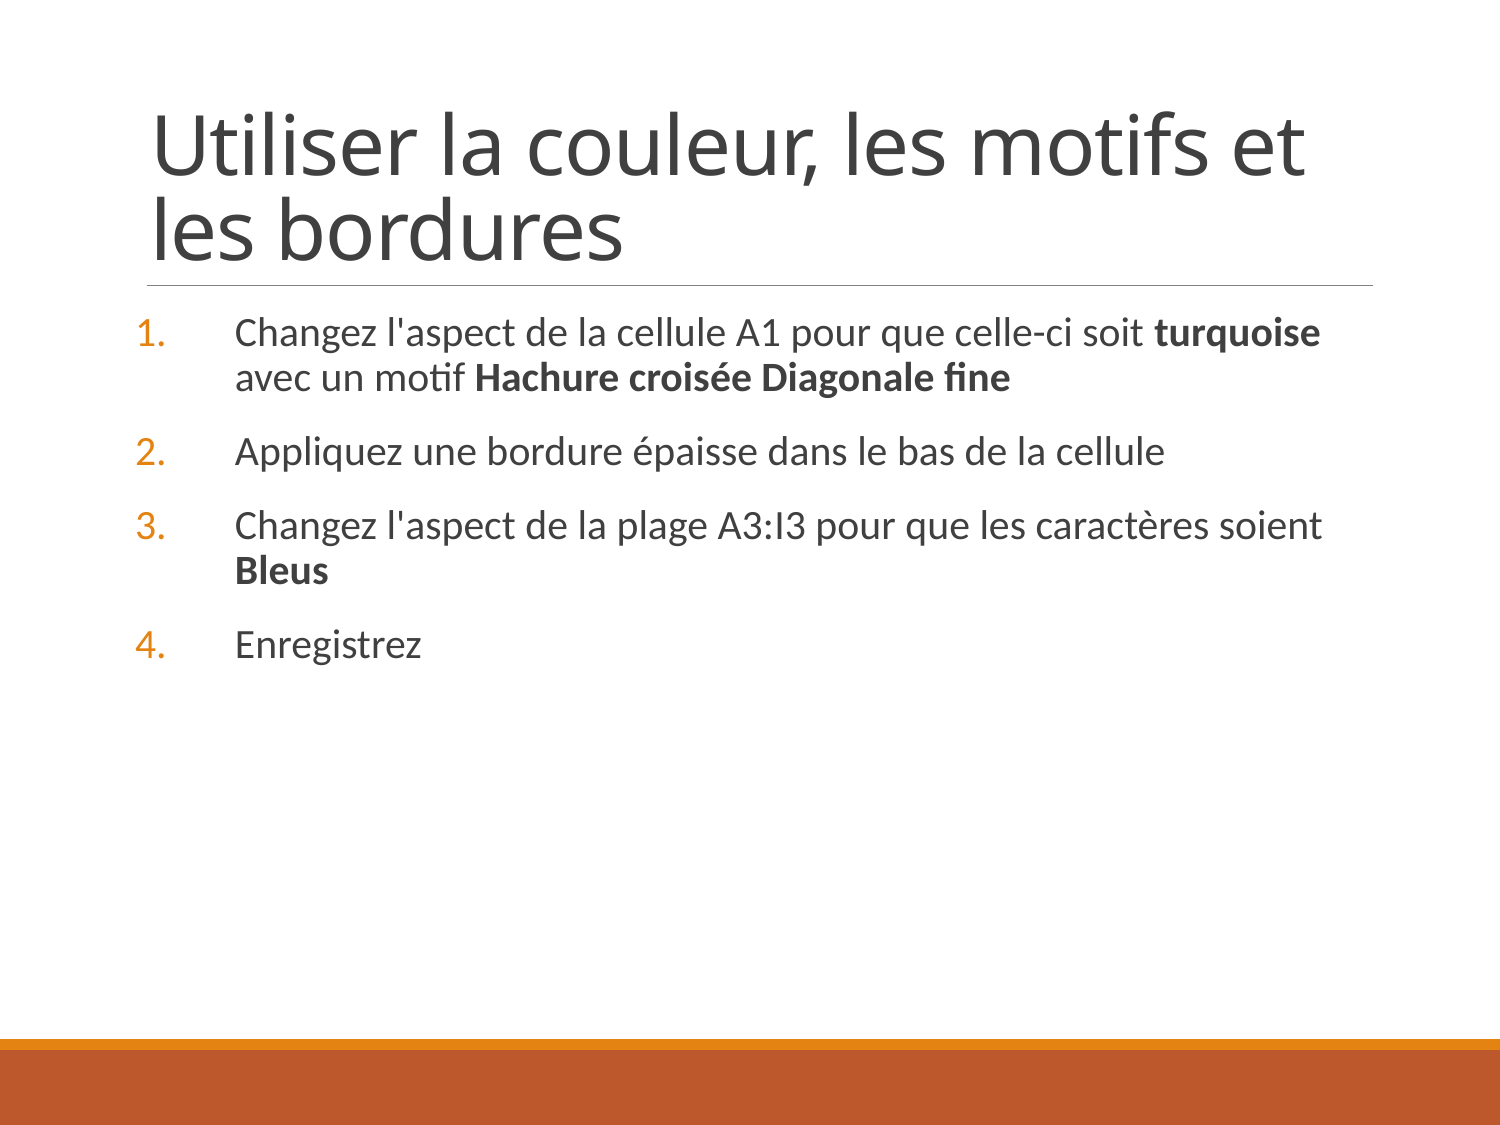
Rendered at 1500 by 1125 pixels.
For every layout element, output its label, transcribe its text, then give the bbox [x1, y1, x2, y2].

title Utiliser la couleur, les motifs et les bordures [135, 47, 1373, 285]
list Changez l'aspect de la cellule A1 pour que celle-ci soit turquoise avec un motif Hachure croisée Diagonale fine Appliquez une bordure épaisse dans le bas de la cellule Changez l'aspect de la plage A3:I3 pour que les caractères soient Bleus Enregistrez [135, 302, 1373, 963]
